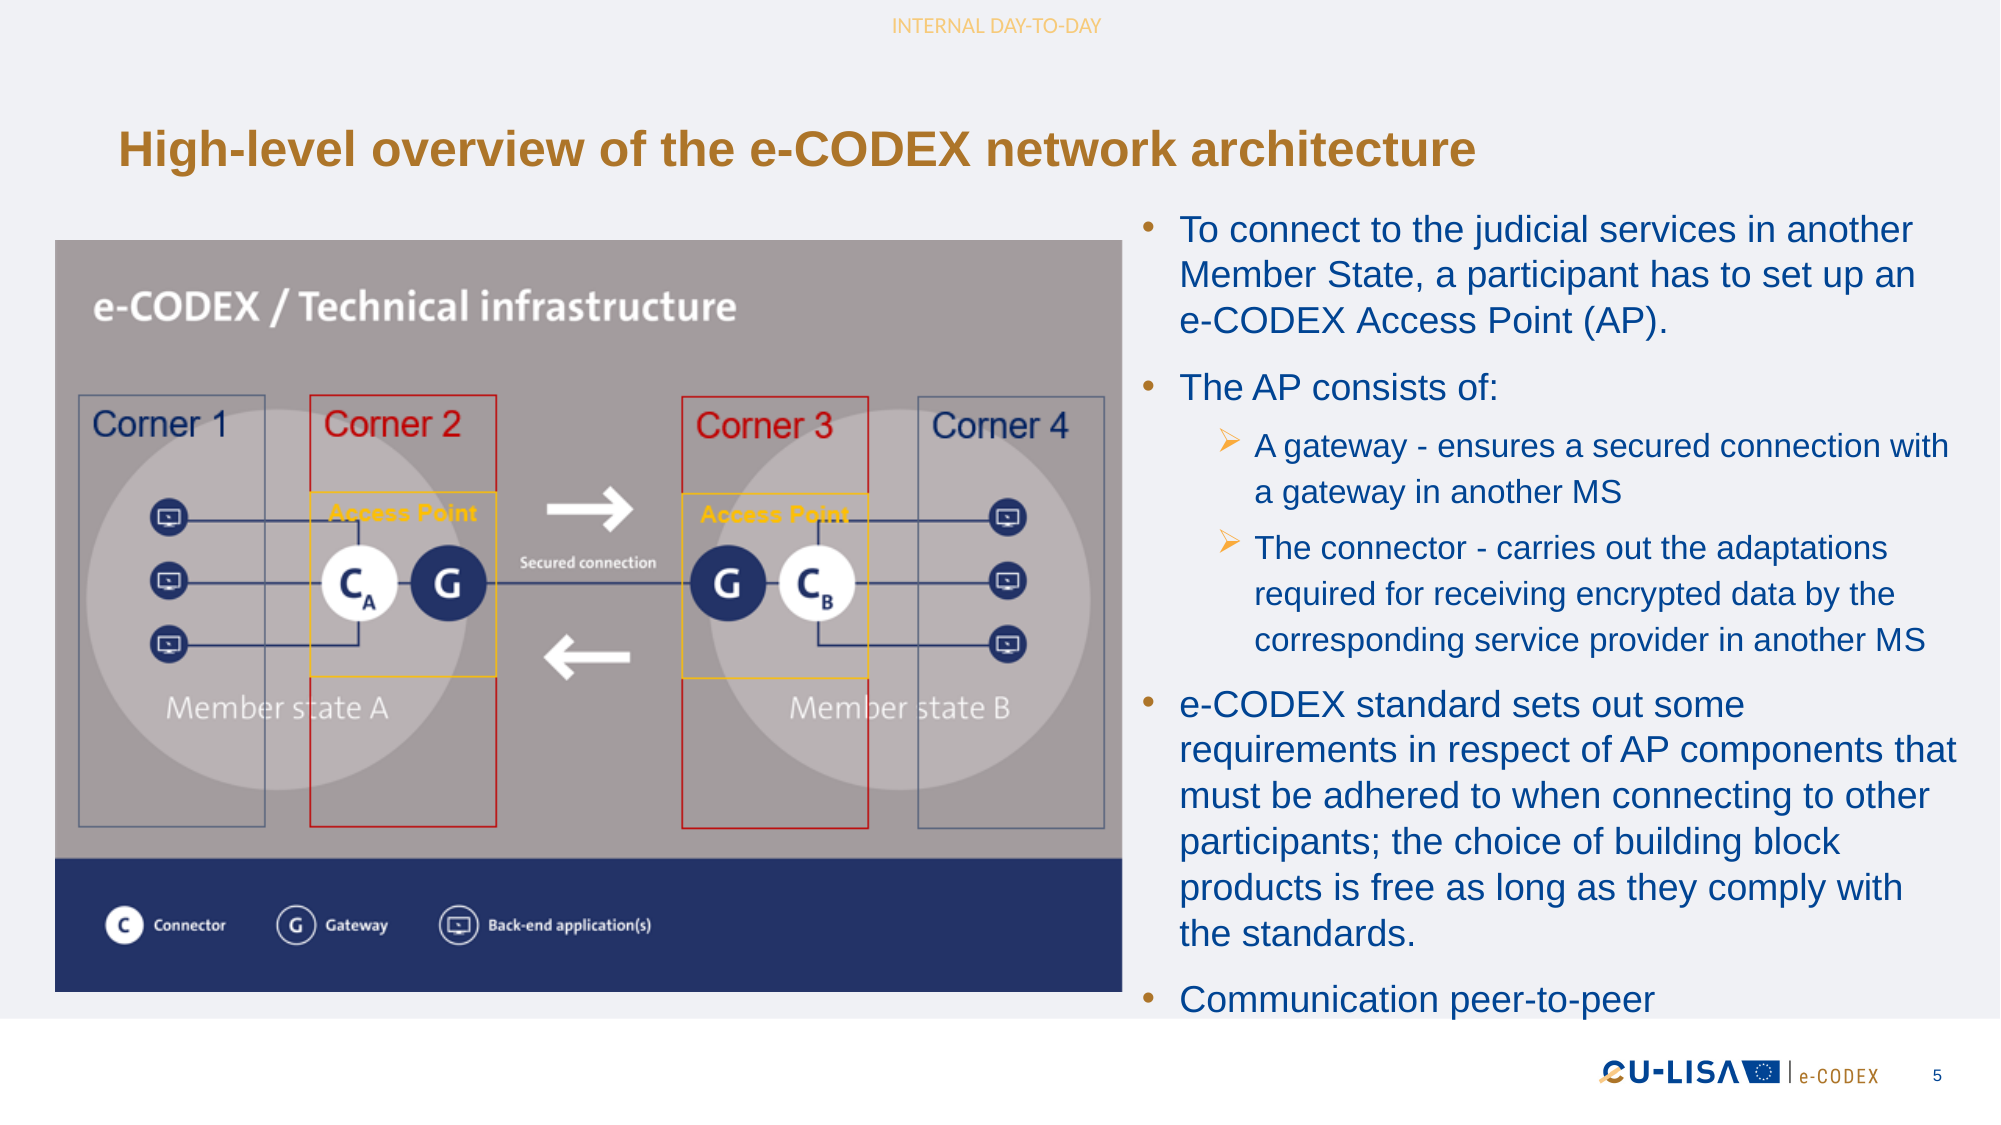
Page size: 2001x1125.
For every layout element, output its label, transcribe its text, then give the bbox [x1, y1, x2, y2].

title High-level overview of the e-CODEX network architecture [118, 118, 1758, 177]
picture [1593, 1055, 1862, 1089]
slide_number 5 [1862, 1044, 1957, 1107]
list To connect to the judicial services in another Member State, a participant has to set up an e-CODEX Access Point (AP). The AP consists of: A gateway - ensures a secured connection with a gateway in another MS The connector - carries out the adaptations required for receiving encrypted data by the corresponding service provider in another MS e-CODEX standard sets out some requirements in respect of AP components that must be adhered to when connecting to other participants; the choice of building block products is free as long as they comply with the standards. Communication peer-to-peer [1141, 137, 1957, 1027]
picture [54, 240, 1124, 992]
